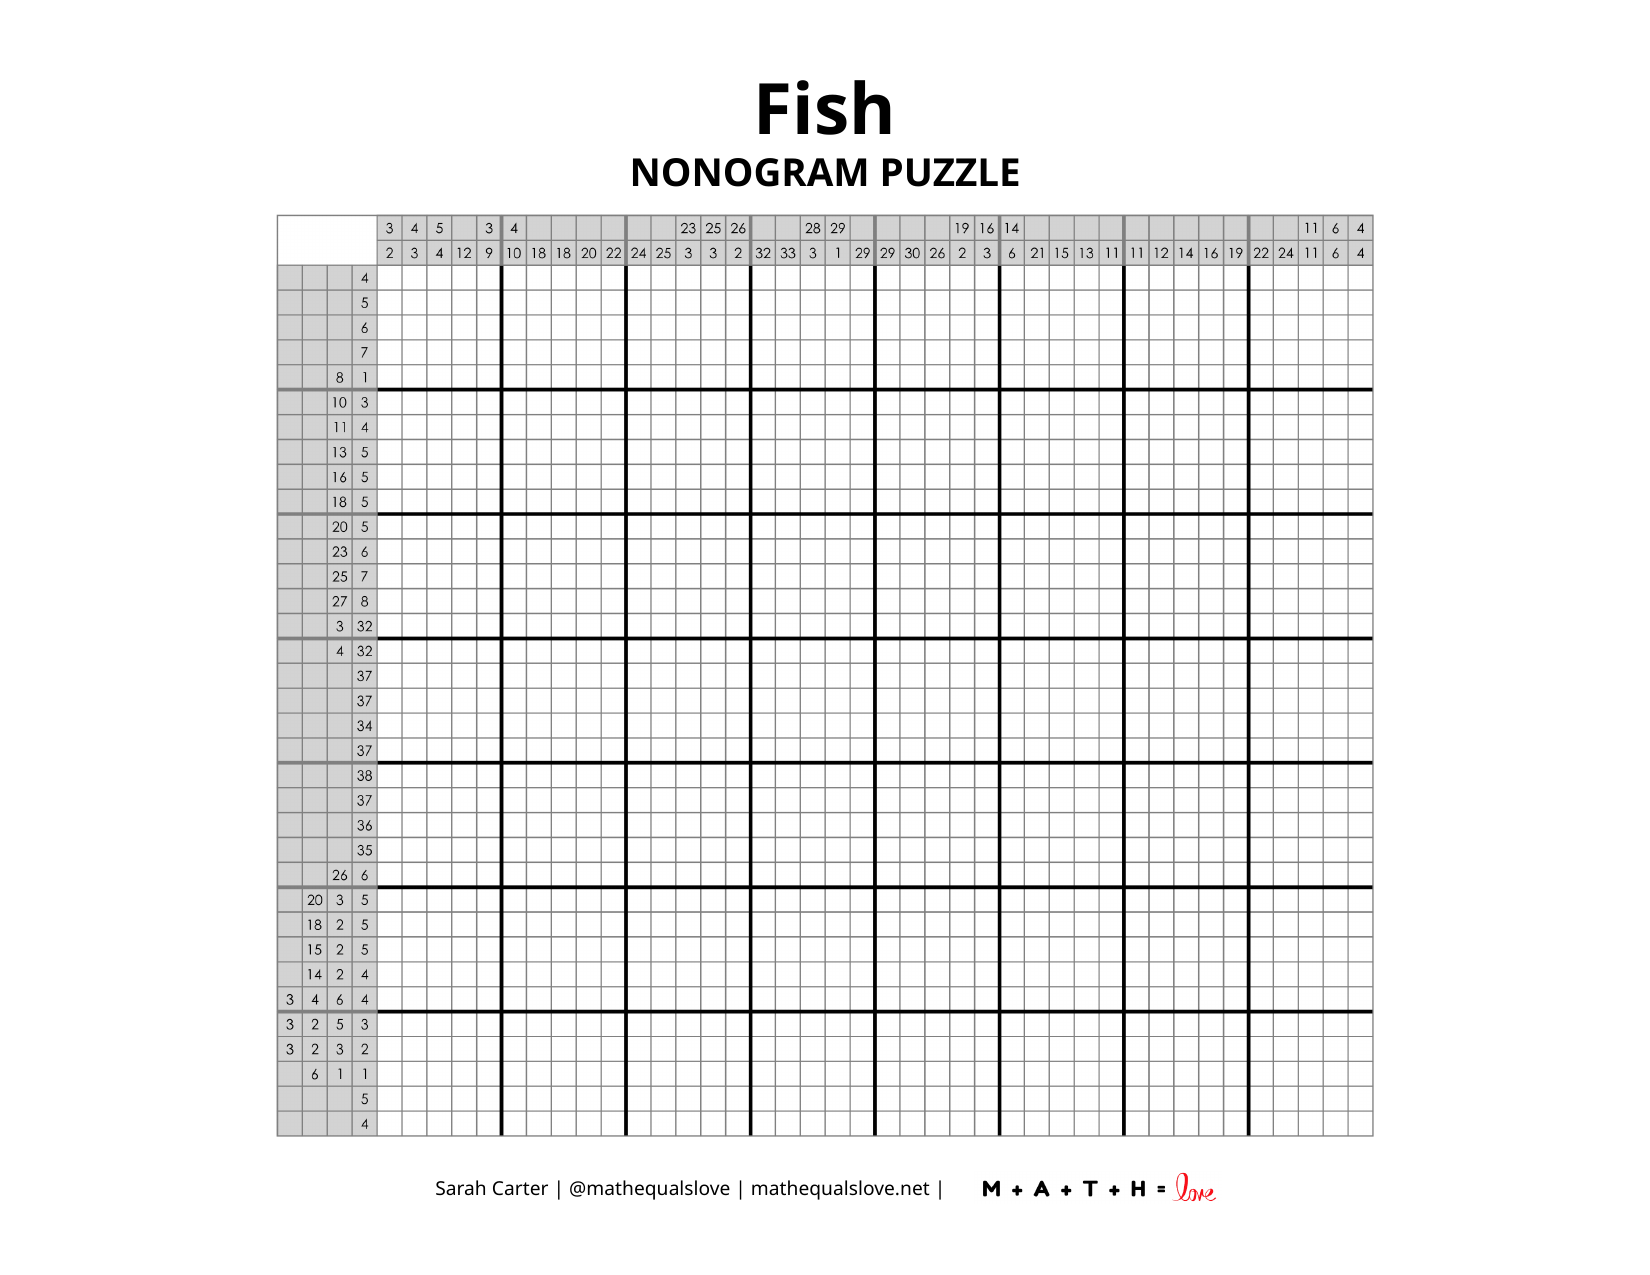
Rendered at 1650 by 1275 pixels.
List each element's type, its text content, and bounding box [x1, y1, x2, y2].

picture [974, 1170, 1222, 1205]
text_box Sarah Carter | @mathequalslove | mathequalslove.net | [420, 1168, 1255, 1207]
text_box NONOGRAM PUZZLE [578, 140, 1072, 202]
picture [276, 214, 1374, 1138]
text_box Fish [408, 64, 1242, 150]
